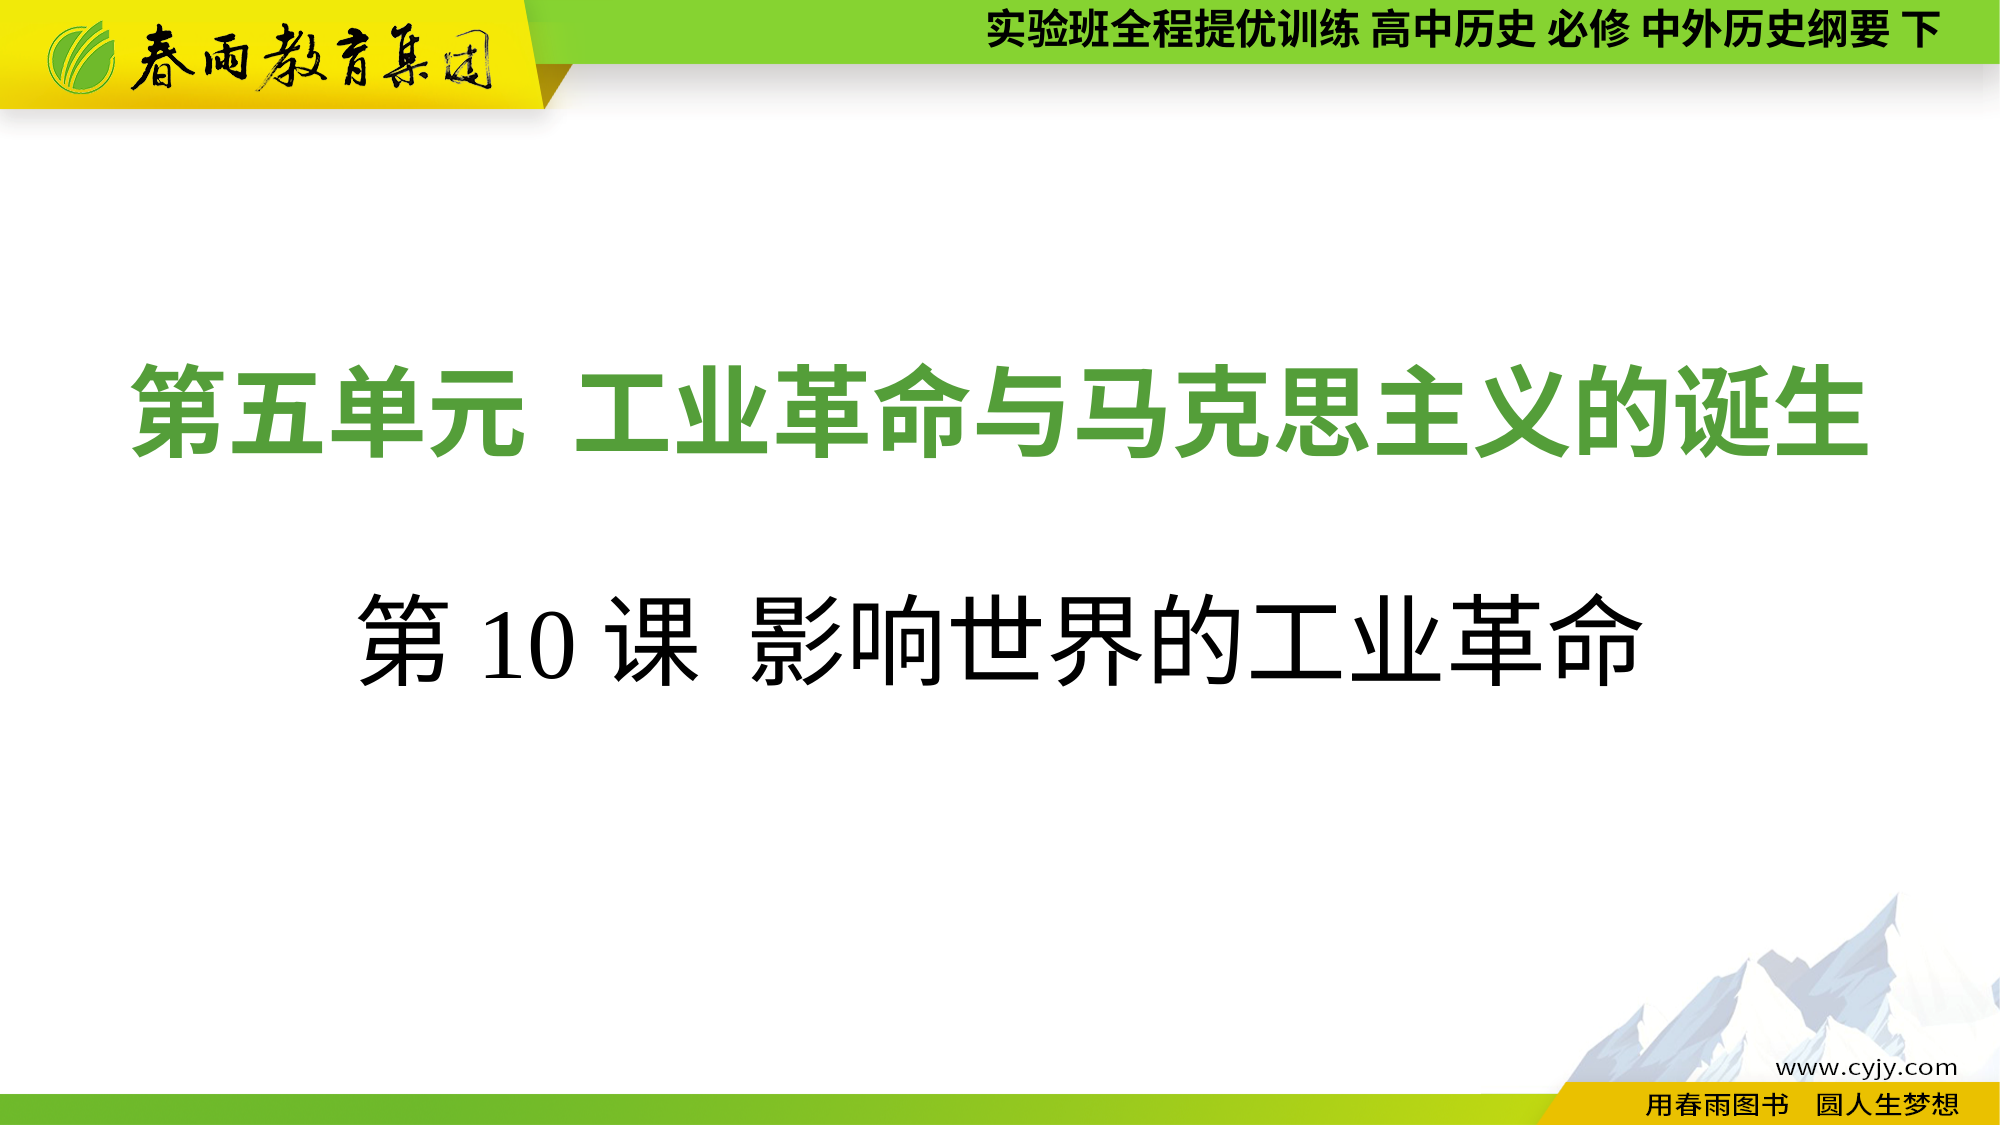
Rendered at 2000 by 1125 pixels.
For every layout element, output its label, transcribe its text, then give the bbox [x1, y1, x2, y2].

picture [0, 0, 2000, 1125]
text_box 第10课 影响世界的工业革命 [54, 511, 1946, 706]
text_box 第五单元 工业革命与马克思主义的诞生 [54, 282, 1946, 477]
